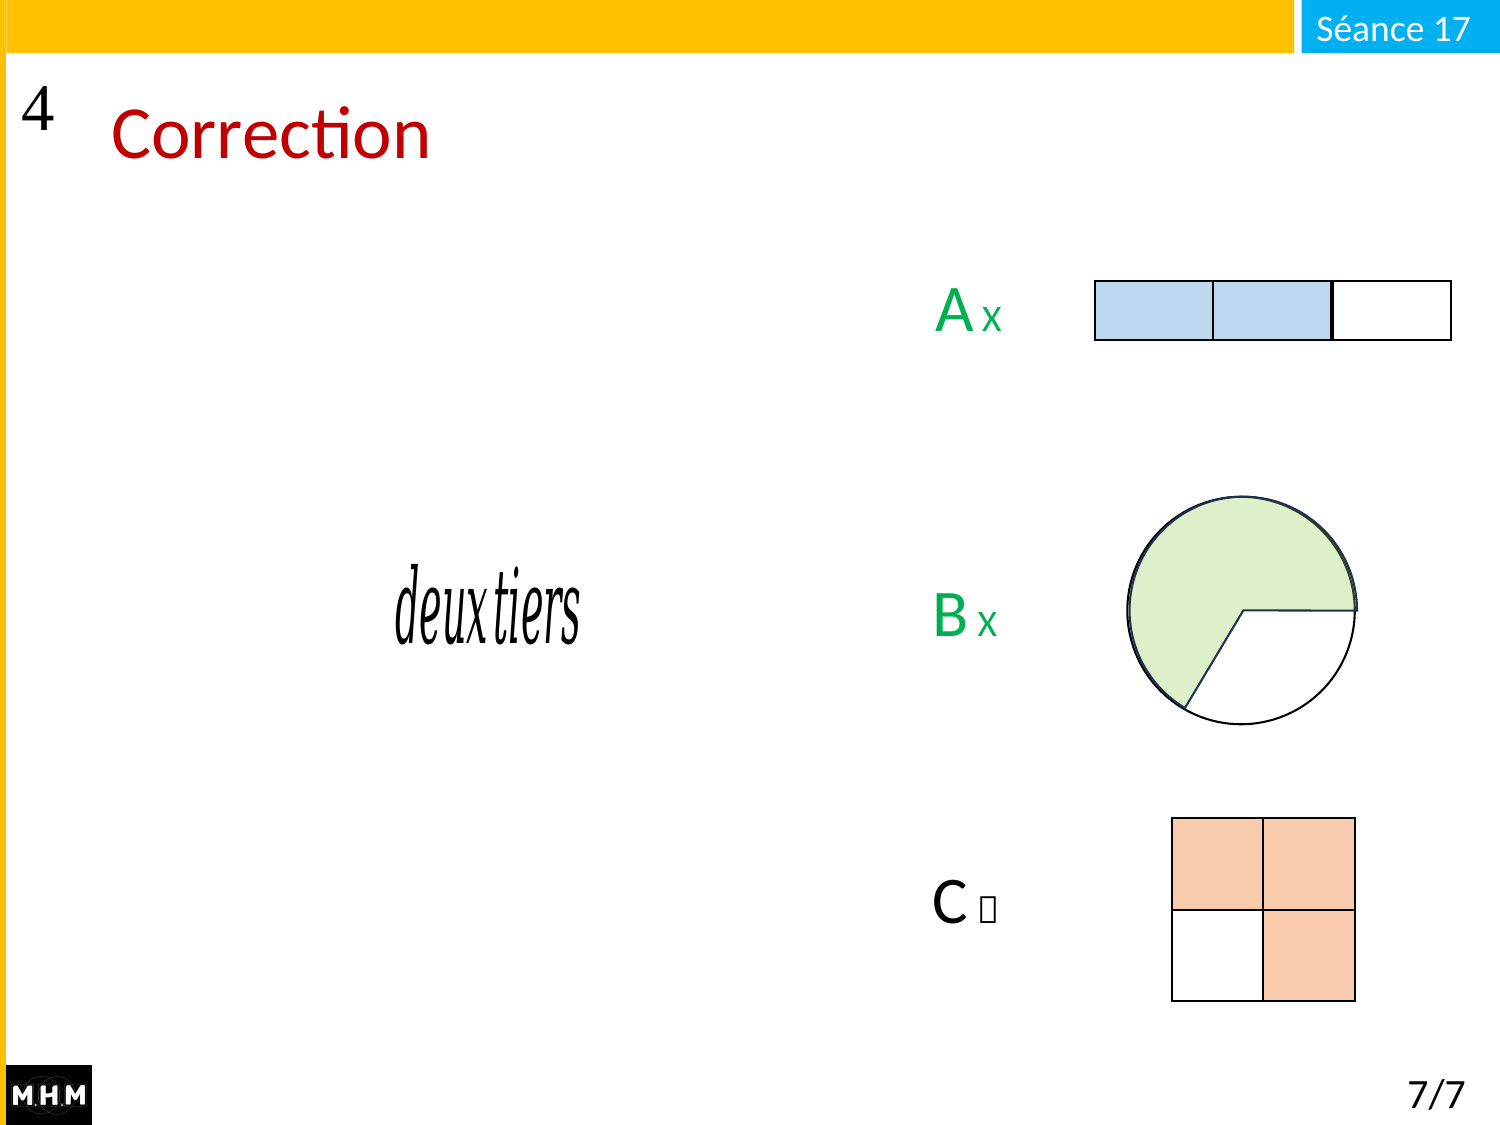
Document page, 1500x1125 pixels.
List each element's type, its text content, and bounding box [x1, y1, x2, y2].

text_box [1127, 496, 1358, 725]
list 7/7 [1373, 1064, 1500, 1125]
text_box [1094, 280, 1214, 341]
title Correction [96, 60, 1391, 208]
text_box B X [918, 562, 1065, 658]
text_box [1214, 280, 1332, 341]
picture [6, 1065, 92, 1125]
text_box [1171, 818, 1355, 1002]
text_box A X [920, 257, 1067, 352]
text_box [1332, 280, 1452, 341]
text_box C  [918, 849, 1065, 944]
